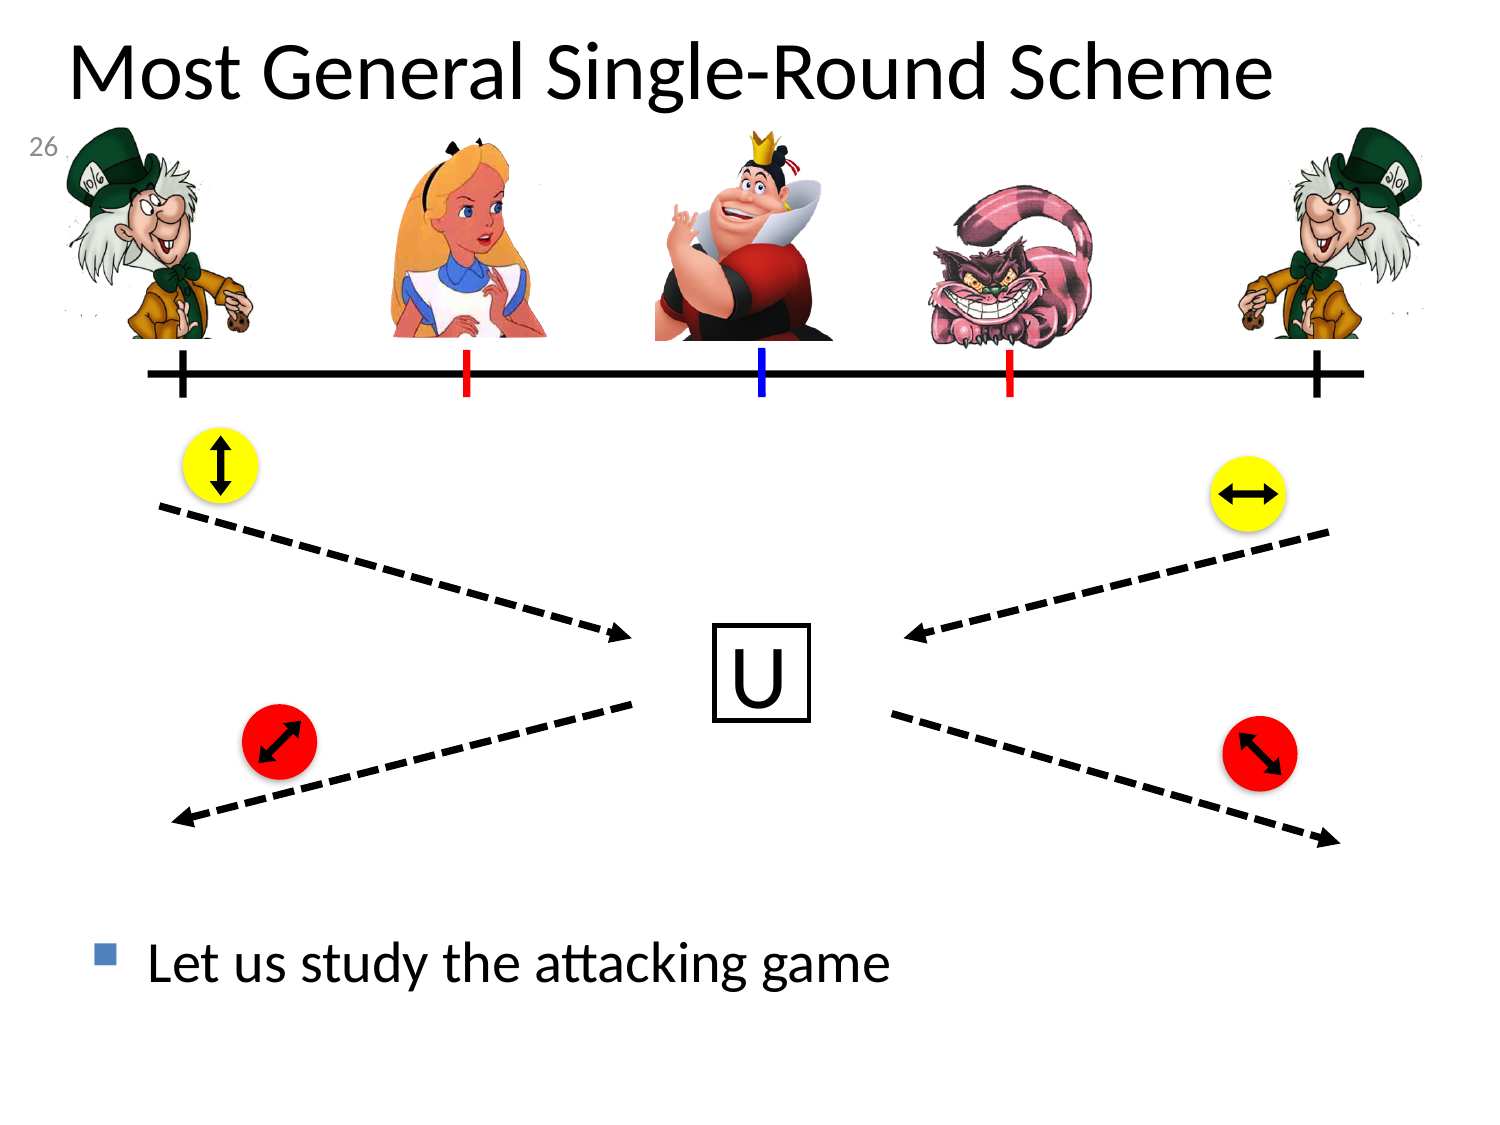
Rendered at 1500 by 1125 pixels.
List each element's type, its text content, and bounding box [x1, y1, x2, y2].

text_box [655, 125, 833, 396]
title Most General Single-Round Scheme [53, 8, 1495, 149]
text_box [714, 609, 822, 740]
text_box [1236, 125, 1424, 398]
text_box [903, 455, 1338, 639]
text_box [390, 136, 547, 398]
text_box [891, 713, 1341, 844]
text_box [926, 184, 1093, 398]
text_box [64, 125, 254, 398]
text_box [159, 427, 633, 639]
text_box Let us study the attacking game [76, 916, 1471, 1106]
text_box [170, 688, 633, 823]
